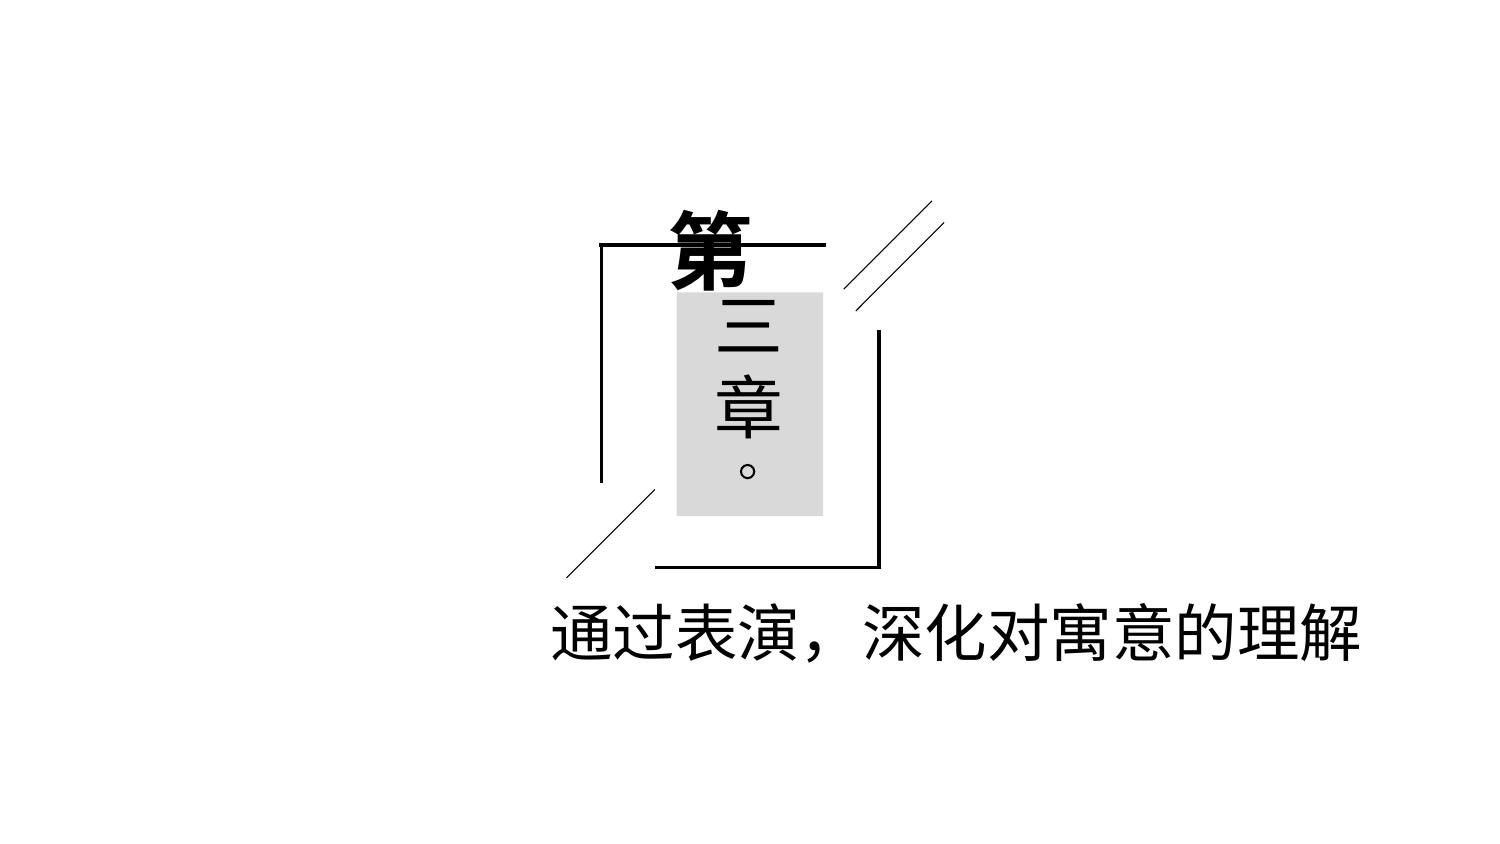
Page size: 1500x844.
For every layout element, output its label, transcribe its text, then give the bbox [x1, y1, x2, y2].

text_box 第 [656, 192, 763, 243]
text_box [843, 200, 933, 290]
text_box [599, 243, 826, 483]
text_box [654, 329, 882, 569]
text_box 通过表演，深化对寓意的理解 [538, 587, 1448, 674]
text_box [855, 222, 945, 311]
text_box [566, 489, 655, 578]
